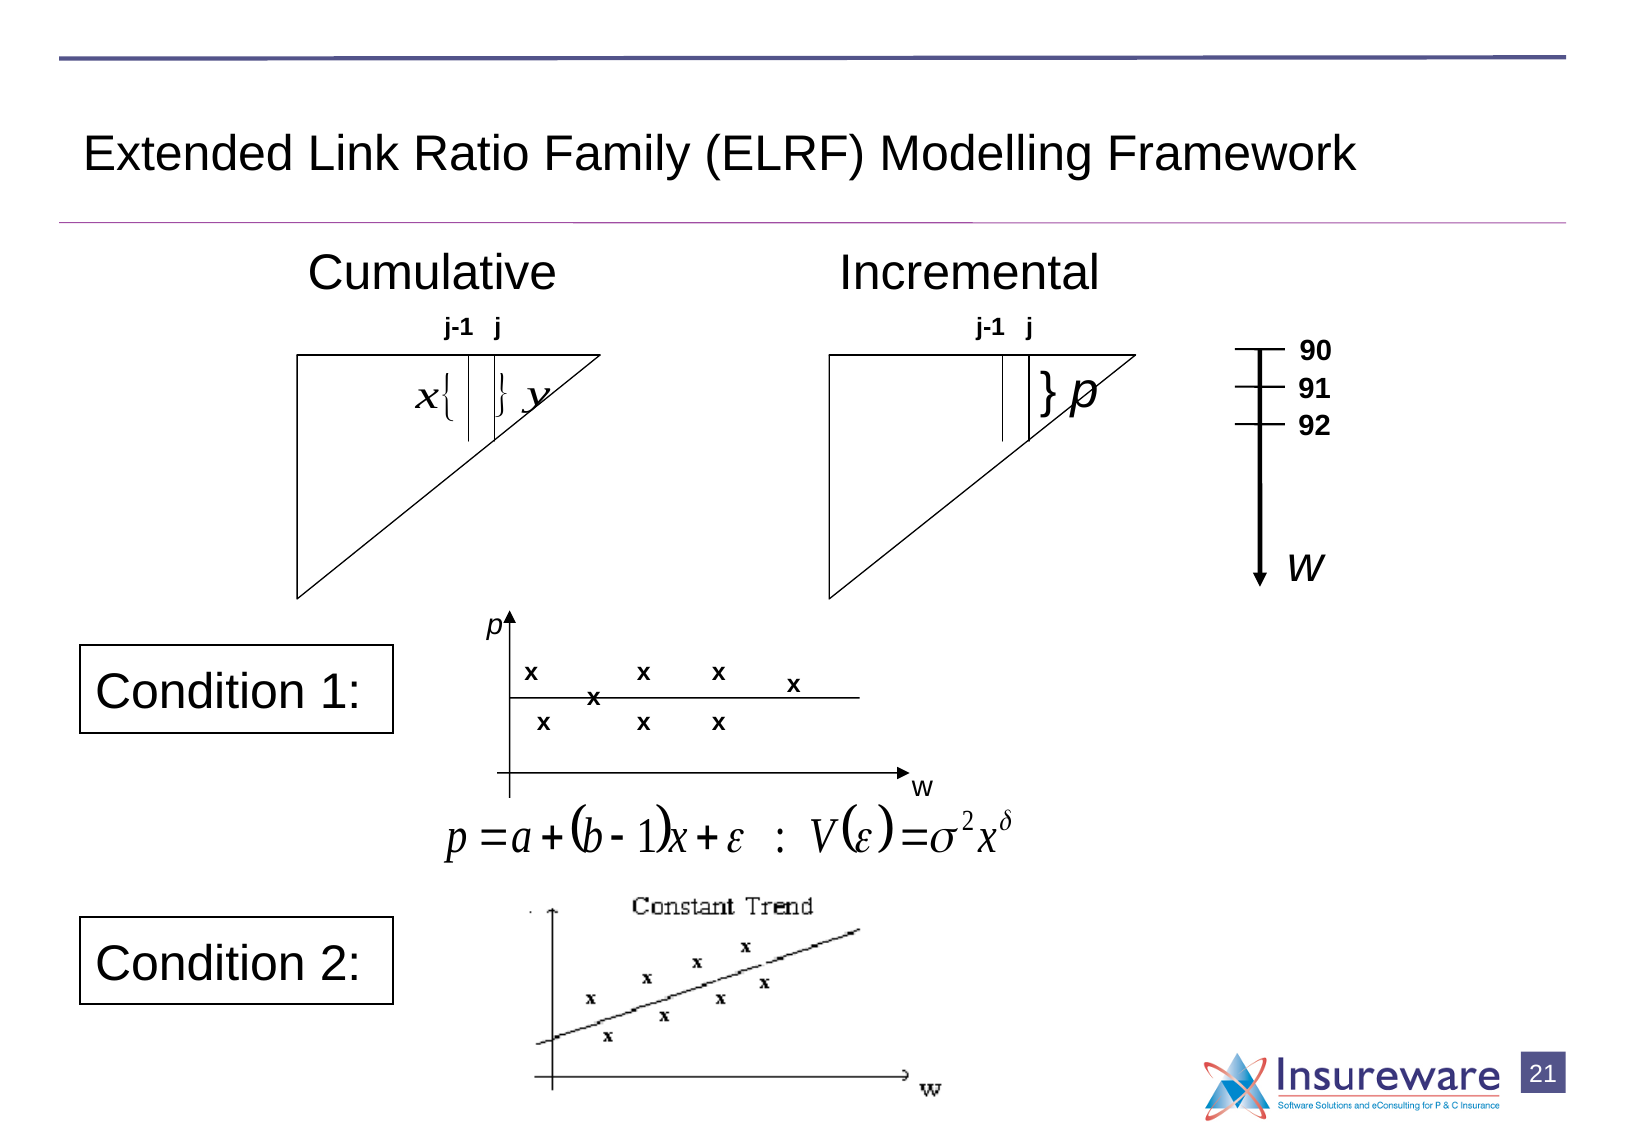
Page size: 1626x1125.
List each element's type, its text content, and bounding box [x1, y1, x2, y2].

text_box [268, 325, 739, 614]
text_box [491, 373, 556, 419]
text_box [410, 373, 491, 423]
text_box w [1282, 524, 1348, 599]
picture [1202, 1052, 1500, 1122]
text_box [800, 302, 1276, 614]
text_box x [522, 697, 585, 743]
text_box Extended Link Ratio Family (ELRF) Modelling Framework [68, 113, 1498, 189]
text_box p [472, 622, 535, 648]
text_box x [697, 697, 760, 743]
text_box x [772, 660, 835, 706]
text_box 91 [1283, 361, 1346, 399]
text_box x [510, 647, 573, 693]
text_box w [897, 760, 972, 797]
text_box j-1 j [422, 307, 578, 324]
text_box Condition 1: [80, 645, 393, 733]
slide_number 20 [1520, 1051, 1566, 1093]
picture [457, 874, 998, 1125]
text_box x [572, 672, 635, 718]
text_box Condition 2: [80, 916, 393, 1005]
text_box 92 [1283, 399, 1346, 449]
text_box 90 [1284, 324, 1360, 374]
text_box x [697, 647, 760, 693]
text_box Incremental [824, 231, 1150, 300]
text_box x [622, 647, 685, 693]
text_box x [622, 697, 685, 743]
text_box Cumulative [292, 231, 618, 307]
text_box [434, 798, 1023, 874]
